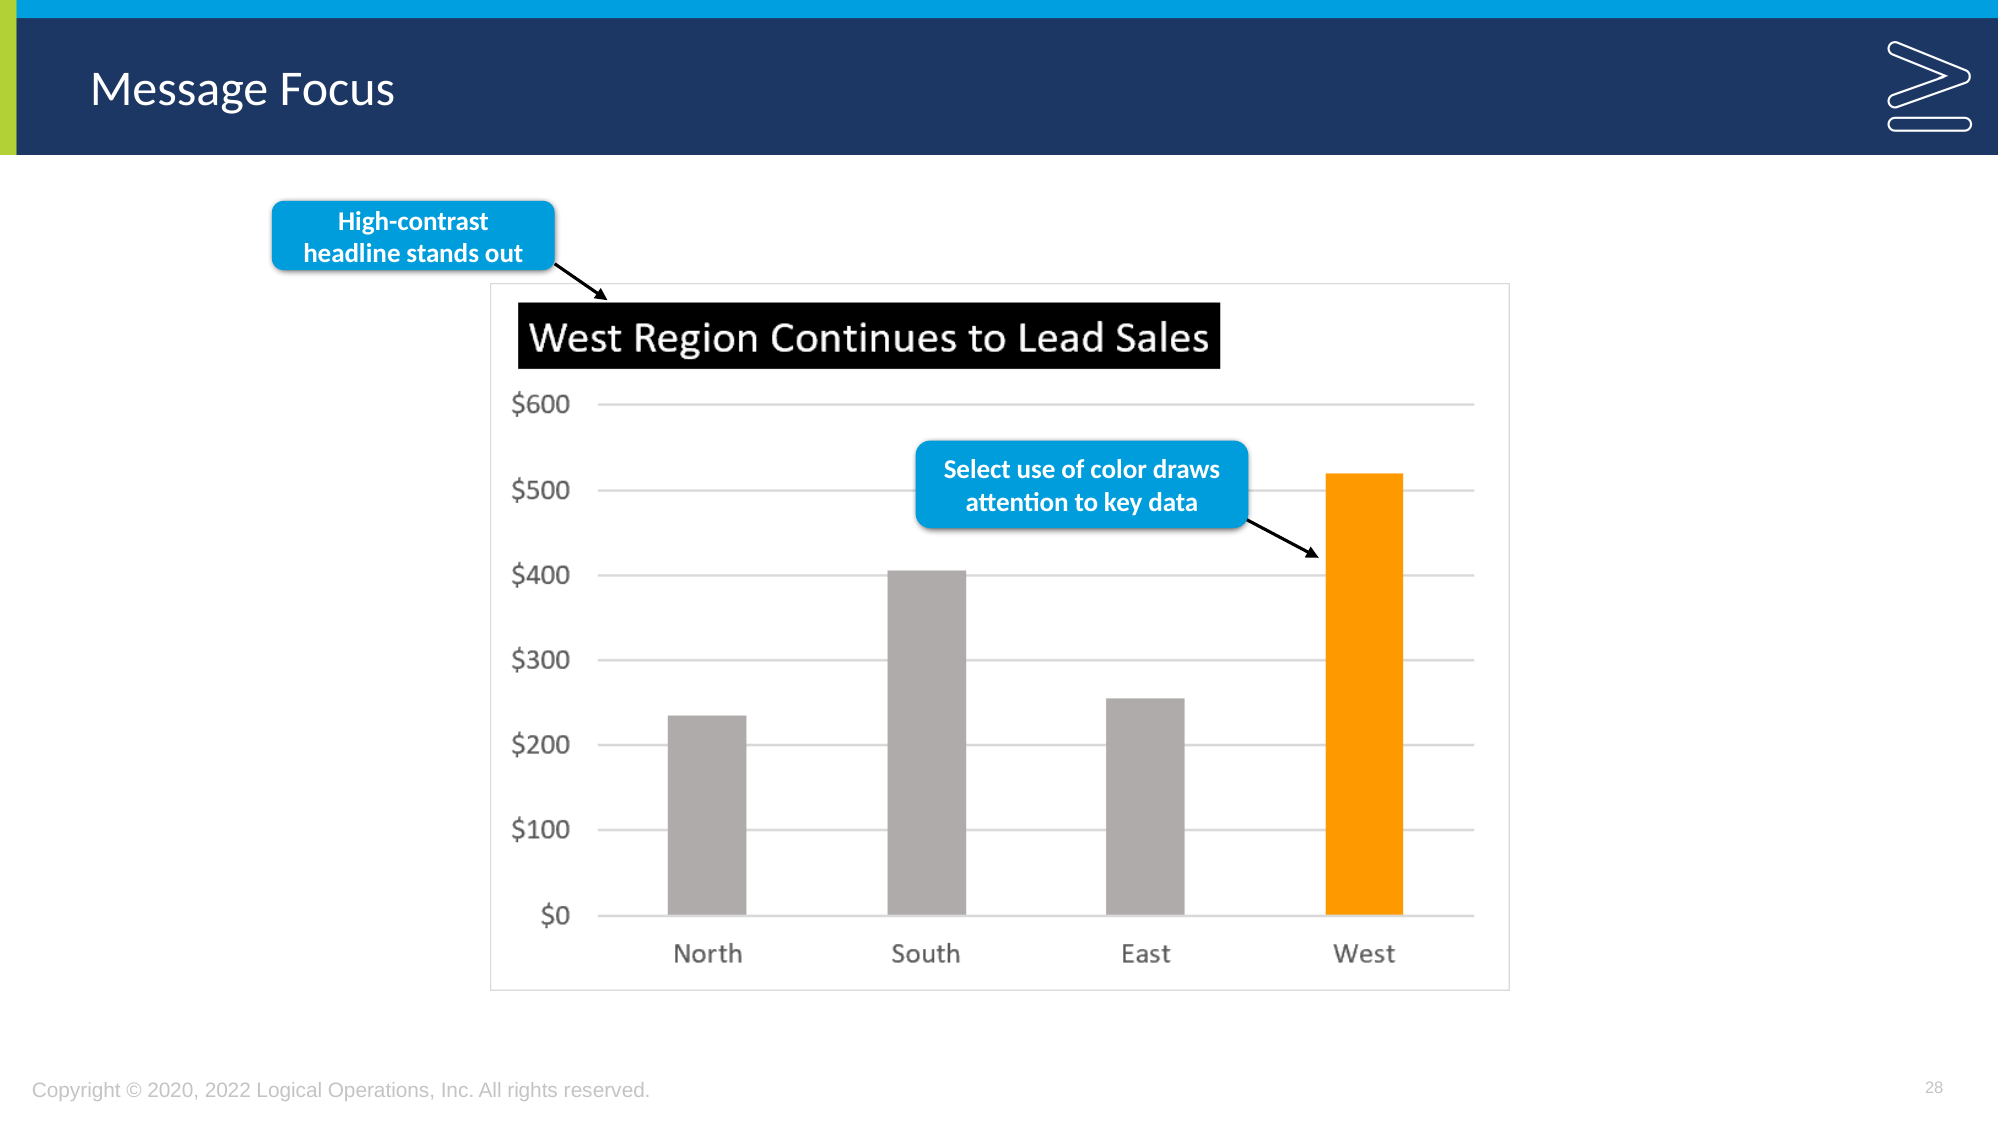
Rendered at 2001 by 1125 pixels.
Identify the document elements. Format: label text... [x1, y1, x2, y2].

slide_number 28 [1491, 1057, 1959, 1118]
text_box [271, 200, 1510, 991]
picture [1850, 19, 1998, 155]
title Message Focus [74, 16, 1850, 155]
picture [0, 0, 74, 155]
